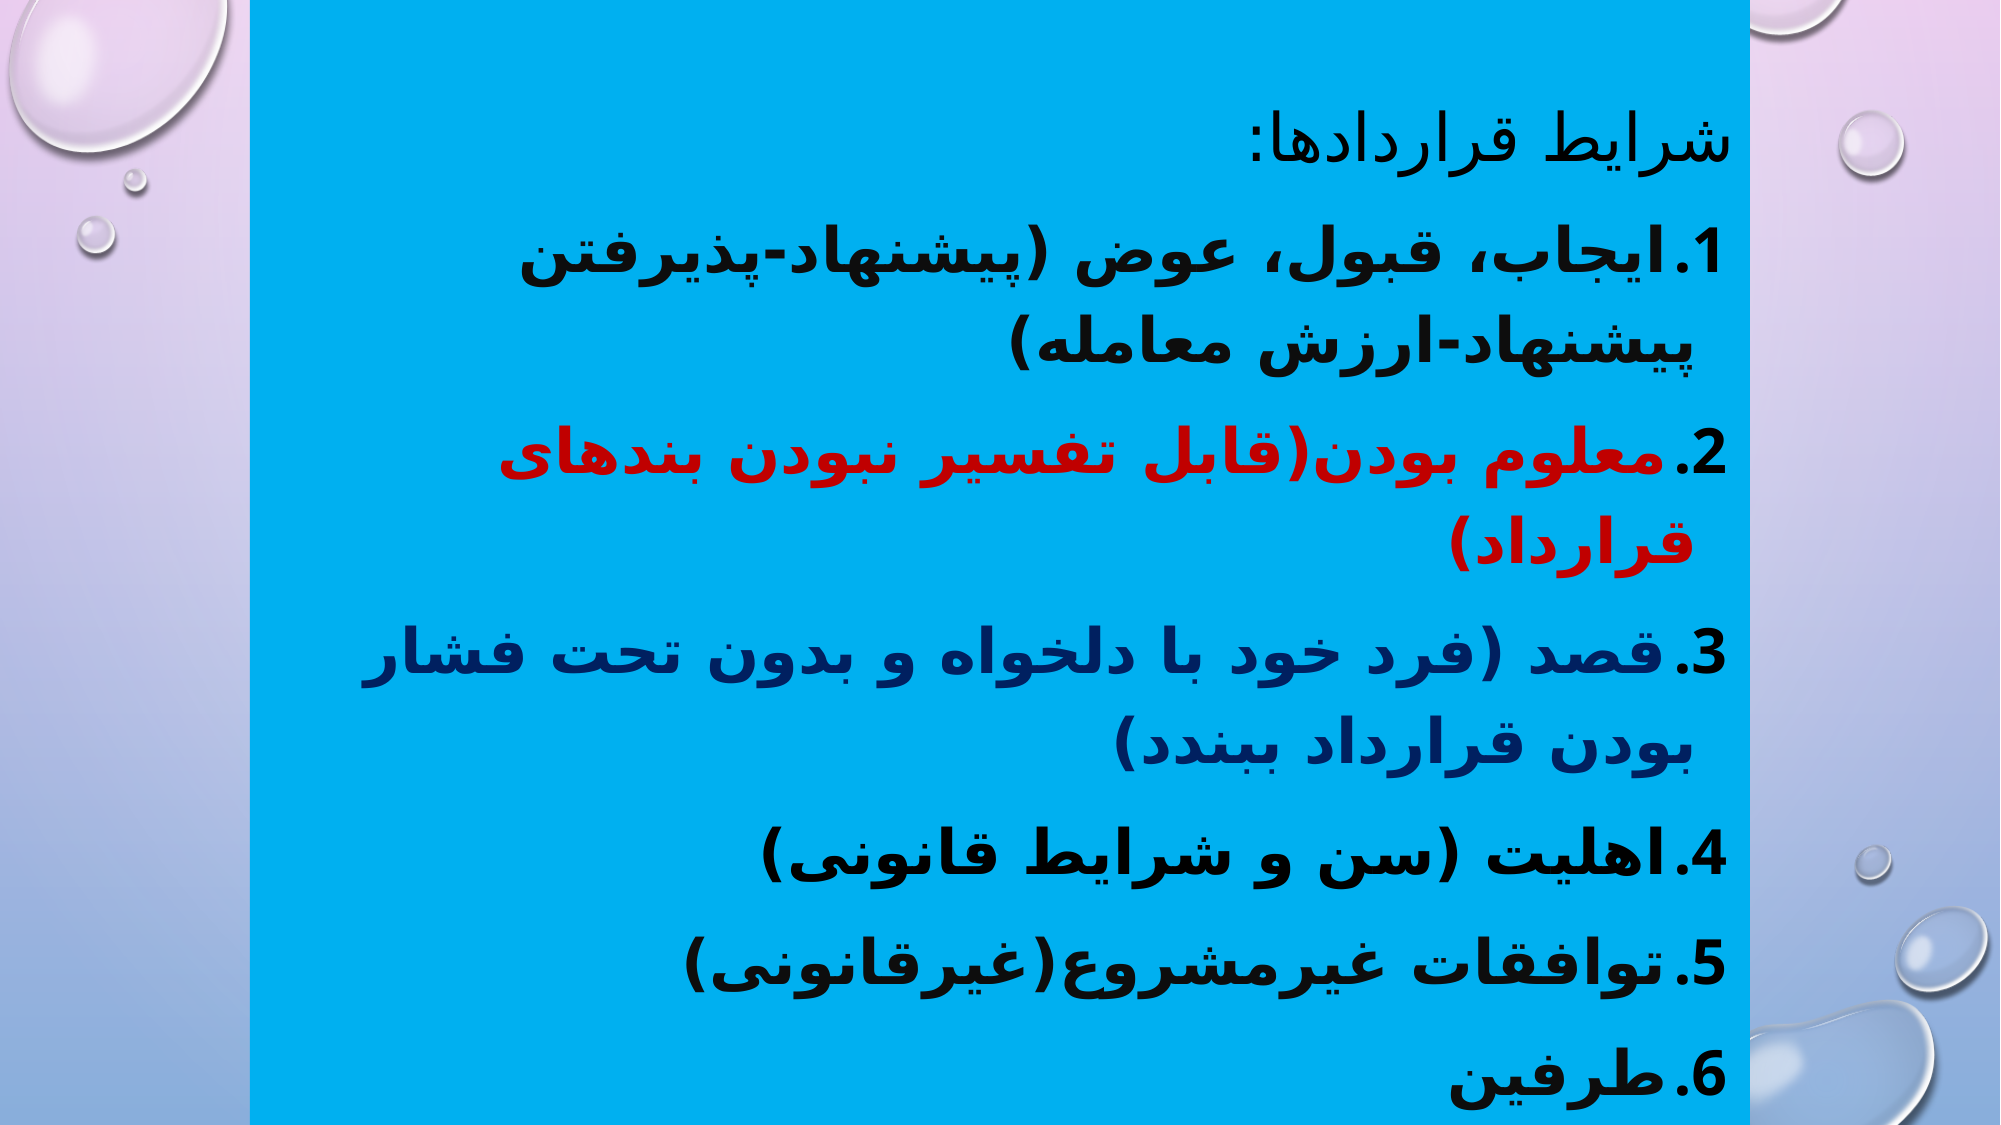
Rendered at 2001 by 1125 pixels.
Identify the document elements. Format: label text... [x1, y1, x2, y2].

picture [1751, 0, 2000, 1125]
picture [0, 0, 249, 1125]
list شرایط قراردادها: ایجاب، قبول، عوض (پیشنهاد-پذیرفتن پیشنهاد-ارزش معامله) معلوم بودن(قابل تفسیر نبودن بندهای قرارداد) قصد (فرد خود با دلخواه و بدون تحت فشار بودن قرارداد ببندد) اهلیت (سن و شرایط قانونی) توافقات غیرمشروع(غیرقانونی) طرفین میزان خسارت (عواقب فسخ قرارداد) [249, 0, 1750, 1125]
